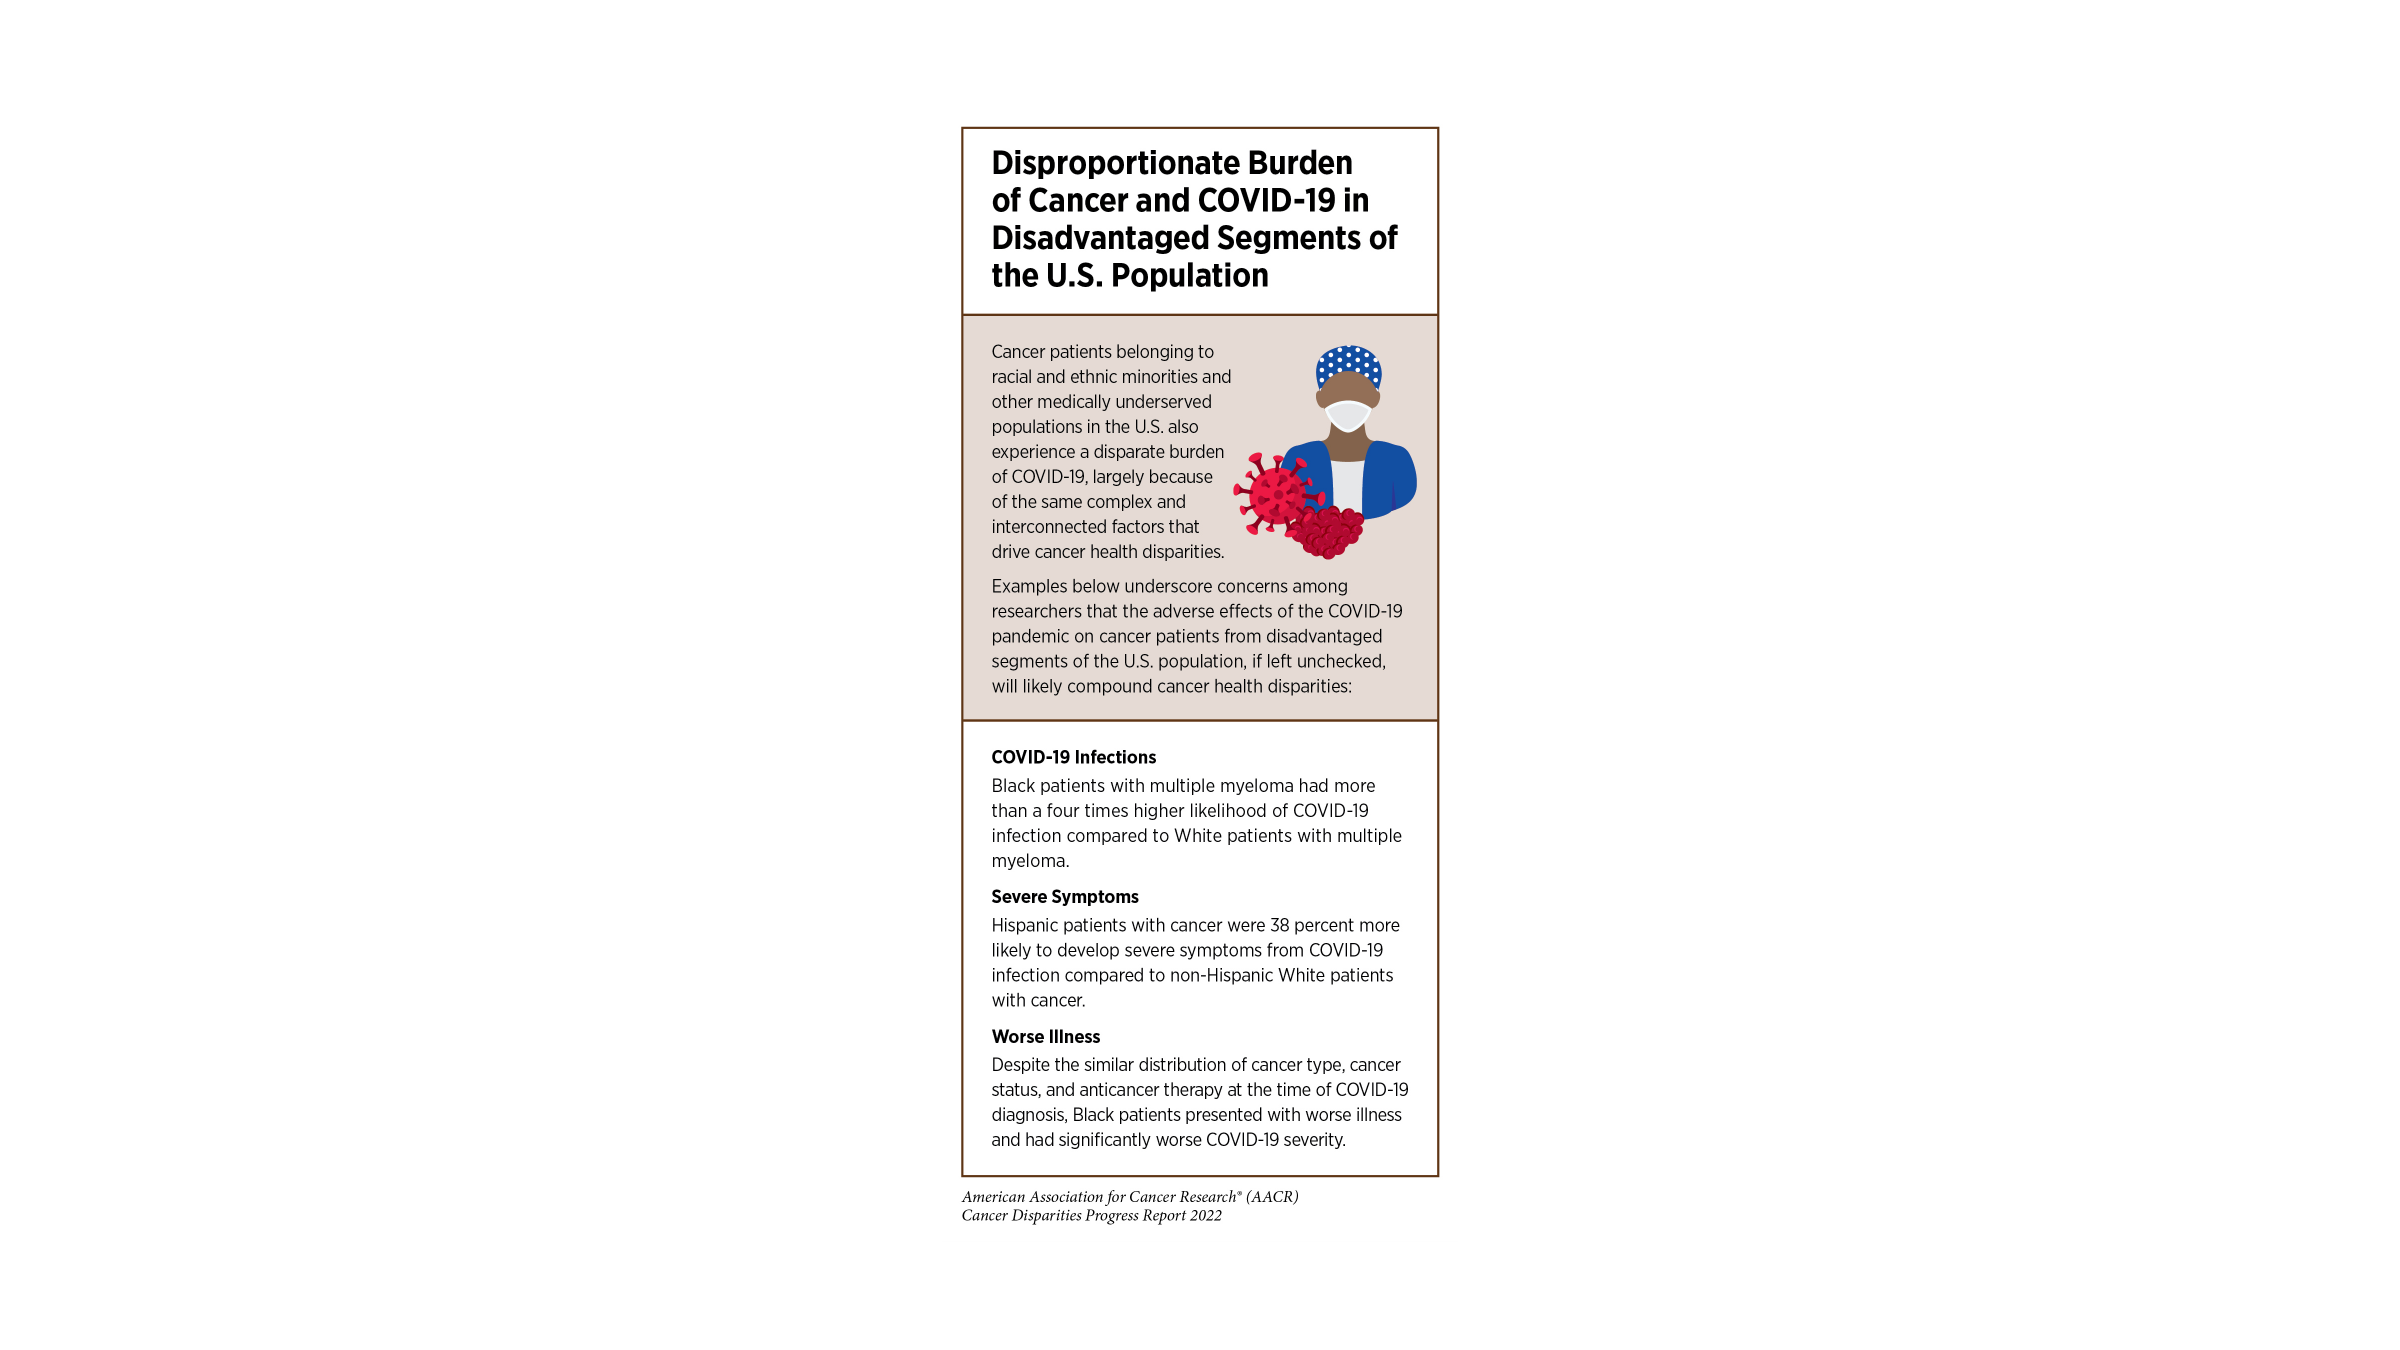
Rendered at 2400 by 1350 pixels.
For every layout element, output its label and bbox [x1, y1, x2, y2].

picture [942, 108, 1458, 1242]
